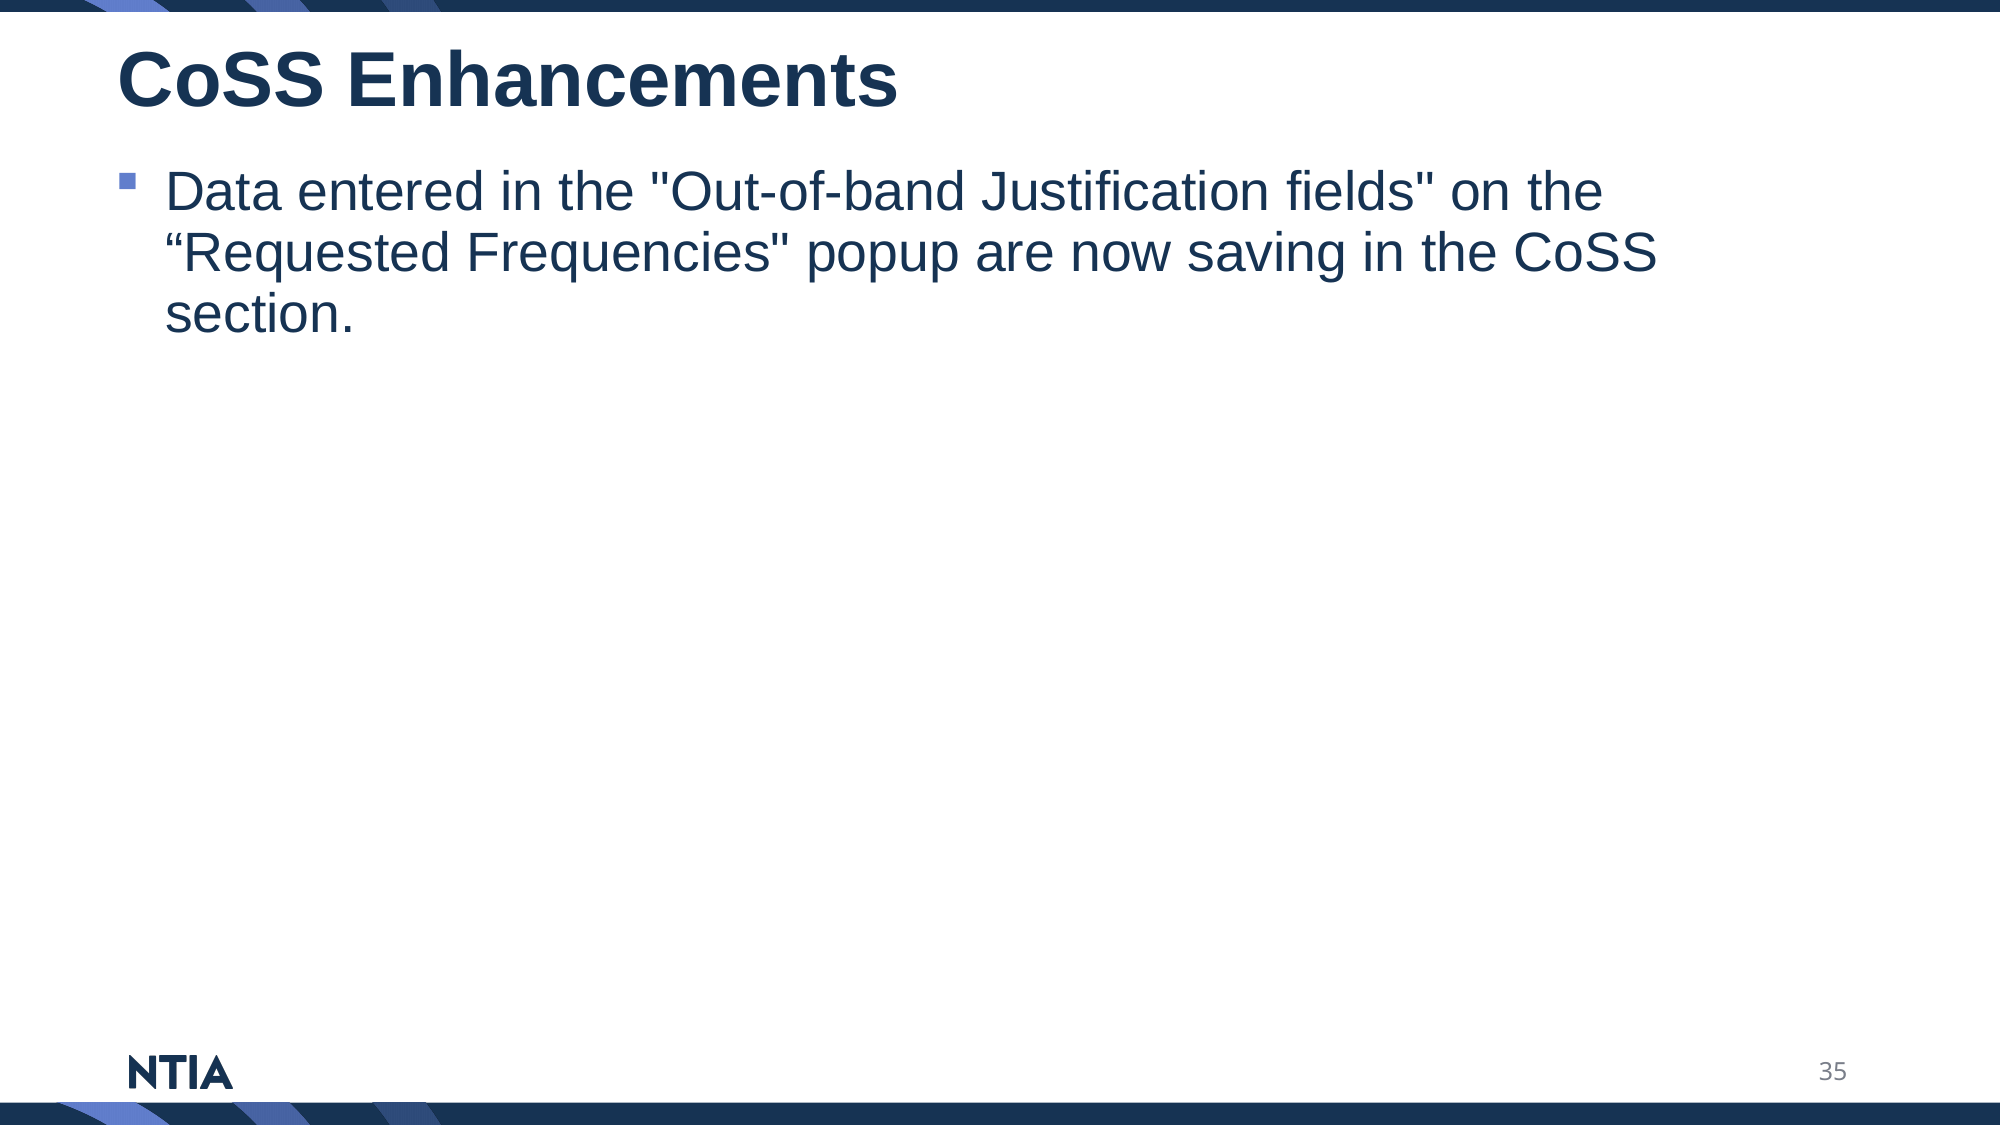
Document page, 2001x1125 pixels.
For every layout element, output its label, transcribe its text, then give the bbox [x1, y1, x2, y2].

picture [0, 1102, 471, 1125]
picture [129, 1055, 233, 1089]
slide_number 35 [1412, 1042, 1863, 1103]
title CoSS Enhancements [99, 14, 938, 139]
picture [0, 0, 471, 12]
list Data entered in the "Out-of-band Justification fields" on the “Requested Frequencies" popup are now saving in the CoSS section. [99, 152, 1879, 1029]
